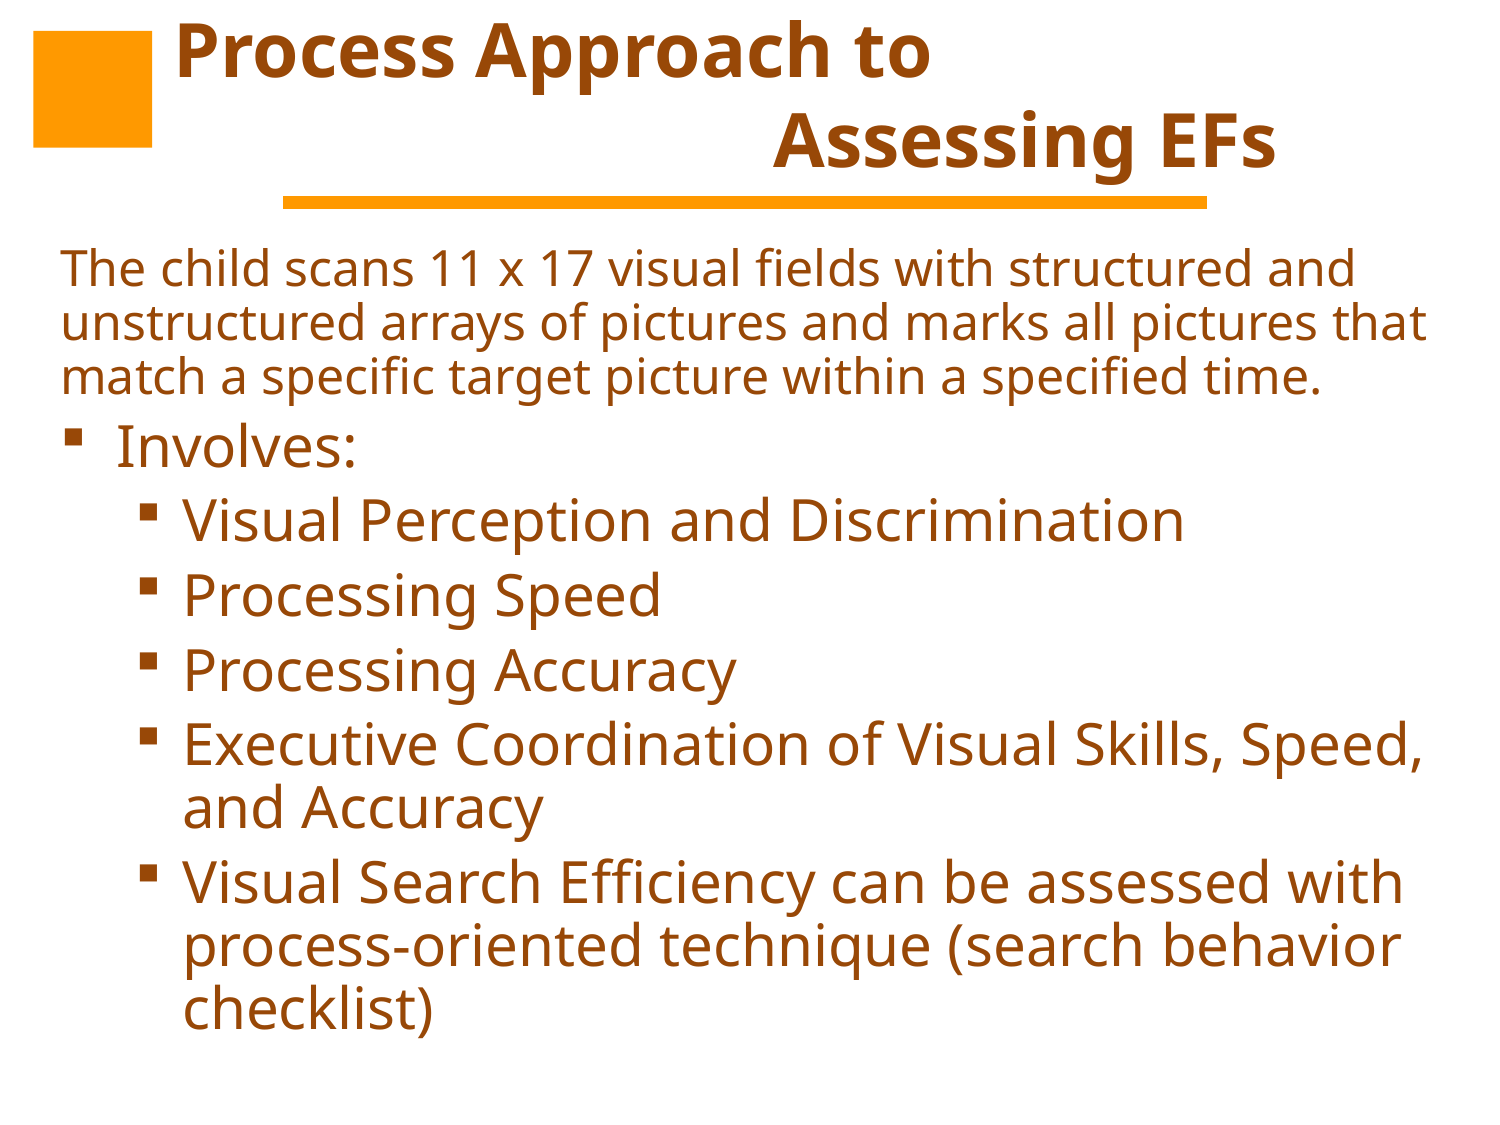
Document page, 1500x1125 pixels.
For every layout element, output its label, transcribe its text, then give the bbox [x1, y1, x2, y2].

text_box [31, 29, 154, 150]
title Process Approach to Assessing EFs [158, 65, 1384, 191]
list The child scans 11 x 17 visual fields with structured and unstructured arrays of pictures and marks all pictures that match a specific target picture within a specified time. Involves: Visual Perception and Discrimination Processing Speed Processing Accuracy Executive Coordination of Visual Skills, Speed, and Accuracy Visual Search Efficiency can be assessed with process-oriented technique (search behavior checklist) [44, 235, 1484, 1041]
